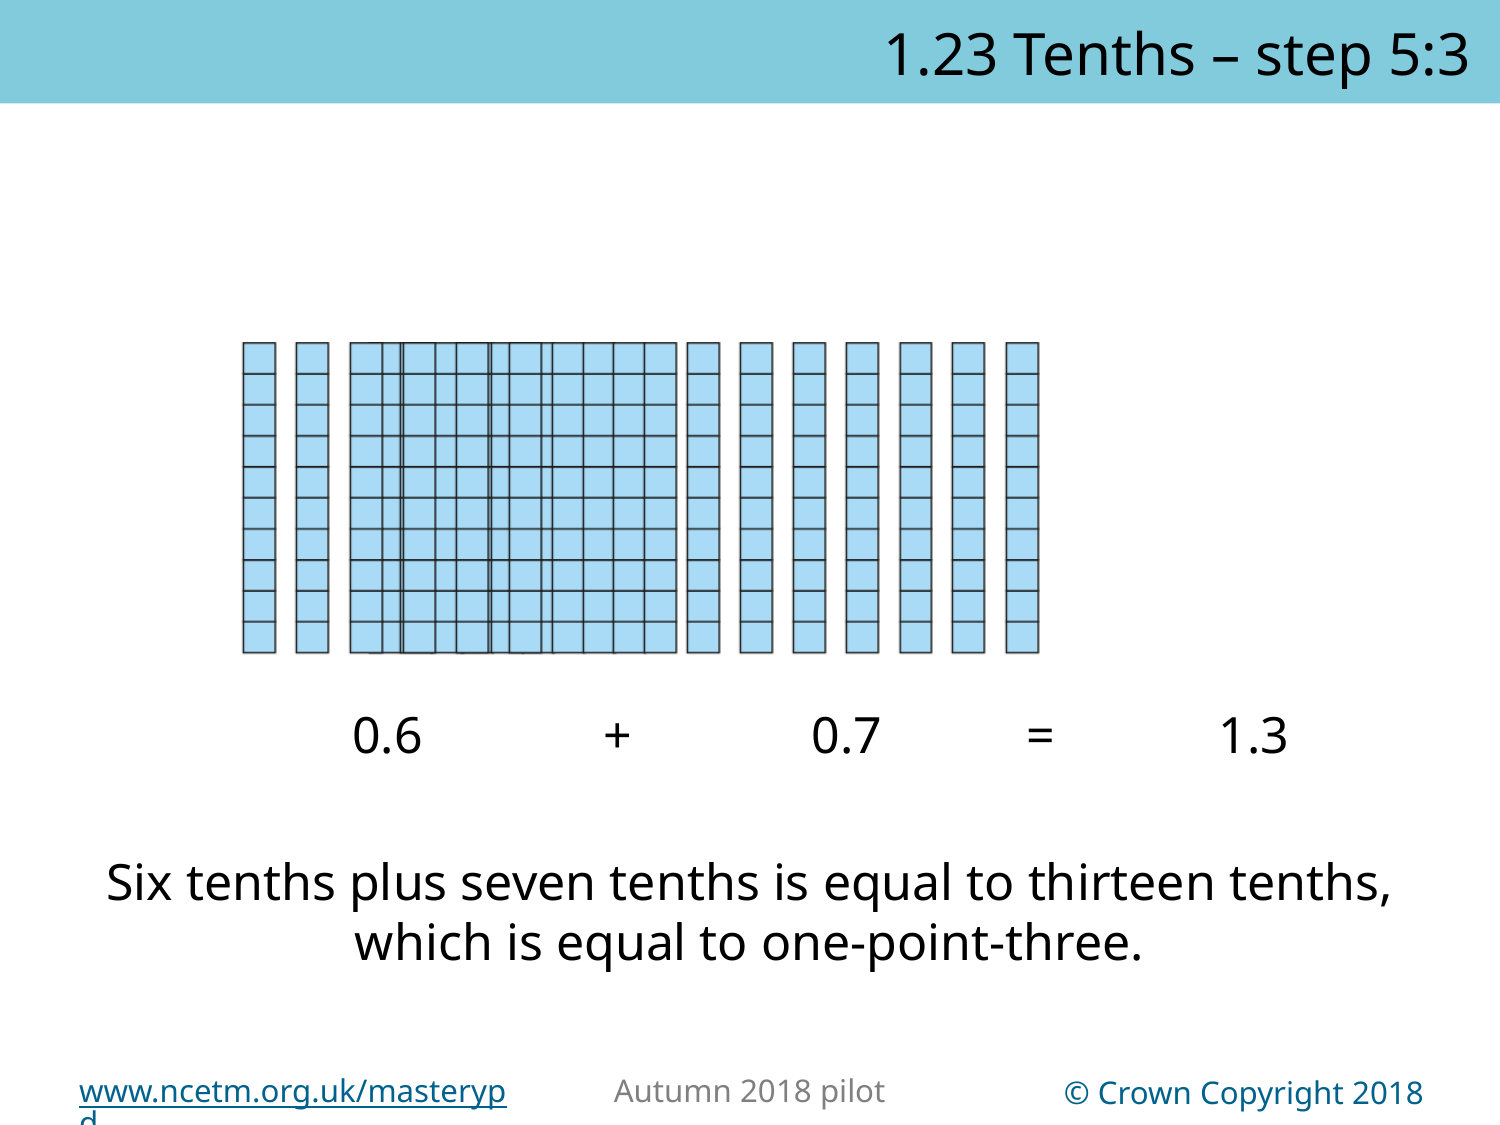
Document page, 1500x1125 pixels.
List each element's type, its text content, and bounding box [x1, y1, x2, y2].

list 1.23 Tenths – step 5:3 [0, 0, 1500, 104]
text_box 0.7 [796, 696, 898, 772]
text_box 0.6 [337, 696, 438, 772]
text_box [545, 329, 678, 661]
picture [341, 329, 386, 661]
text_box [891, 329, 1042, 661]
picture [235, 329, 279, 661]
picture [838, 329, 883, 661]
text_box + [588, 696, 647, 772]
picture [447, 329, 492, 661]
text_box = [1011, 696, 1071, 772]
picture [394, 329, 439, 661]
picture [732, 329, 776, 661]
text_box Six tenths plus seven tenths is equal to thirteen tenths, which is equal to one-point-three. [91, 843, 1409, 979]
picture [288, 329, 333, 661]
picture [785, 329, 829, 661]
picture [501, 329, 545, 661]
text_box 1.3 [1203, 696, 1305, 772]
picture [679, 329, 723, 661]
